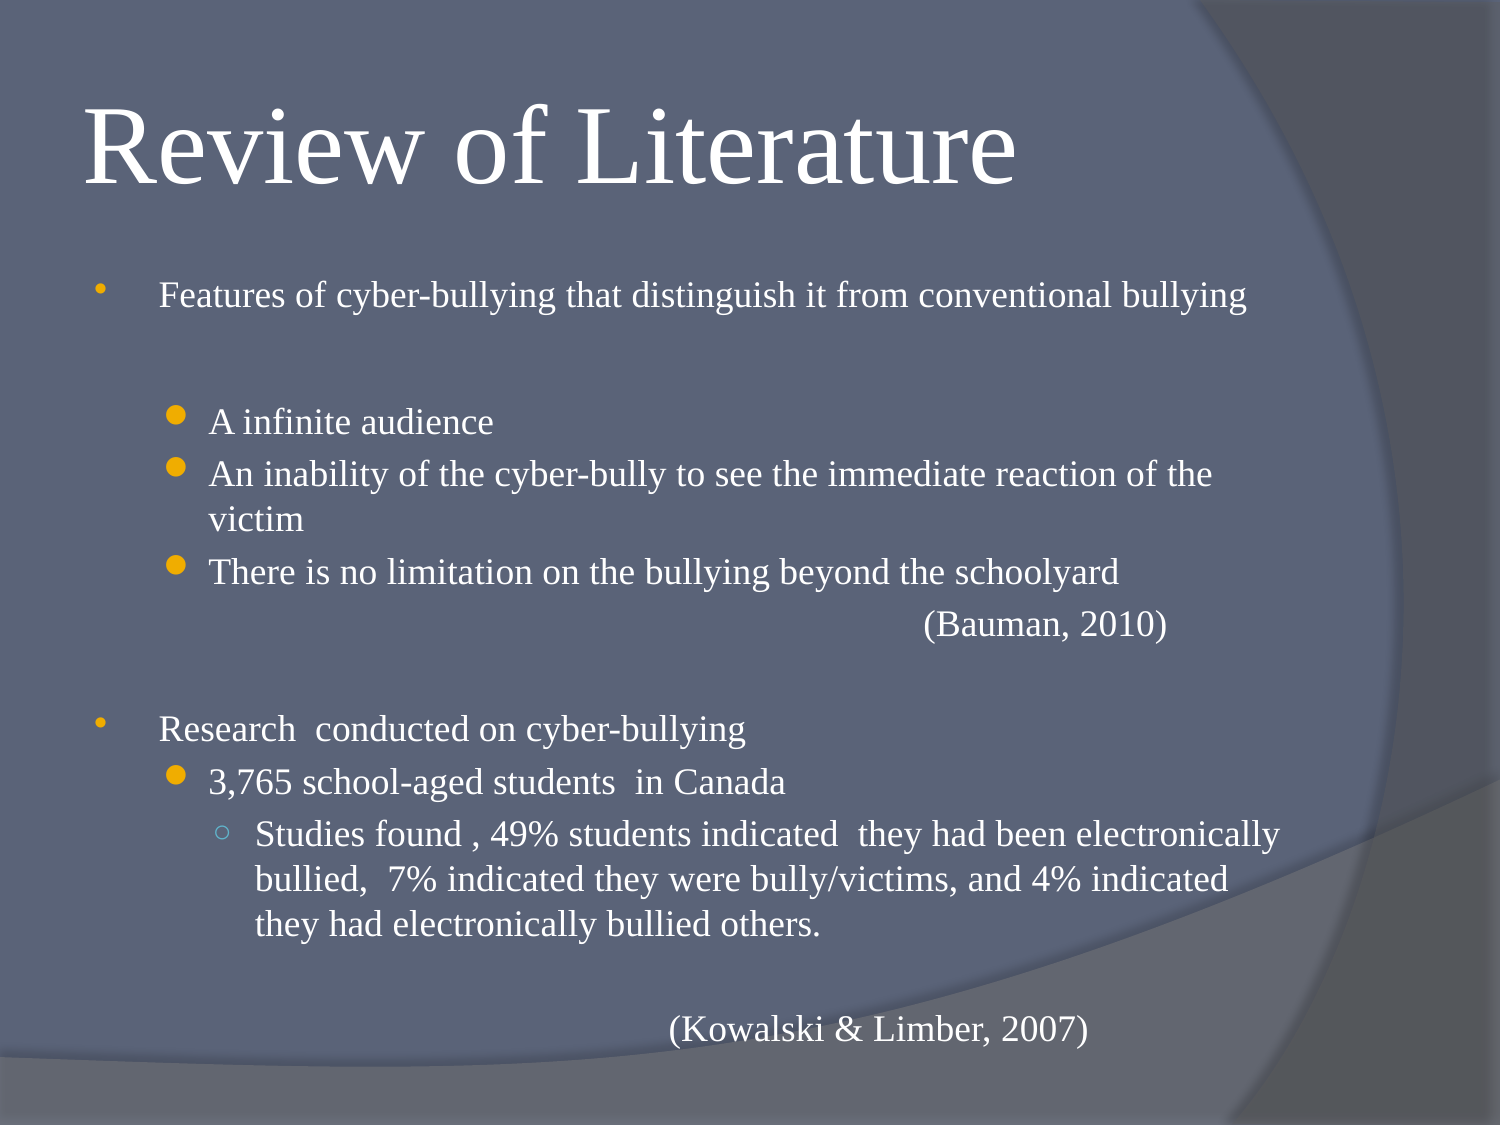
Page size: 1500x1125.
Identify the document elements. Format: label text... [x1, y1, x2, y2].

list Features of cyber-bullying that distinguish it from conventional bullying A infinite audience An inability of the cyber-bully to see the immediate reaction of the victim There is no limitation on the bullying beyond the schoolyard (Bauman, 2010) Research conducted on cyber-bullying 3,765 school-aged students in Canada Studies found , 49% students indicated they had been electronically bullied, 7% indicated they were bully/victims, and 4% indicated they had electronically bullied others. (Kowalski & Limber, 2007) [75, 262, 1300, 1005]
title Review of Literature [75, 45, 1300, 233]
